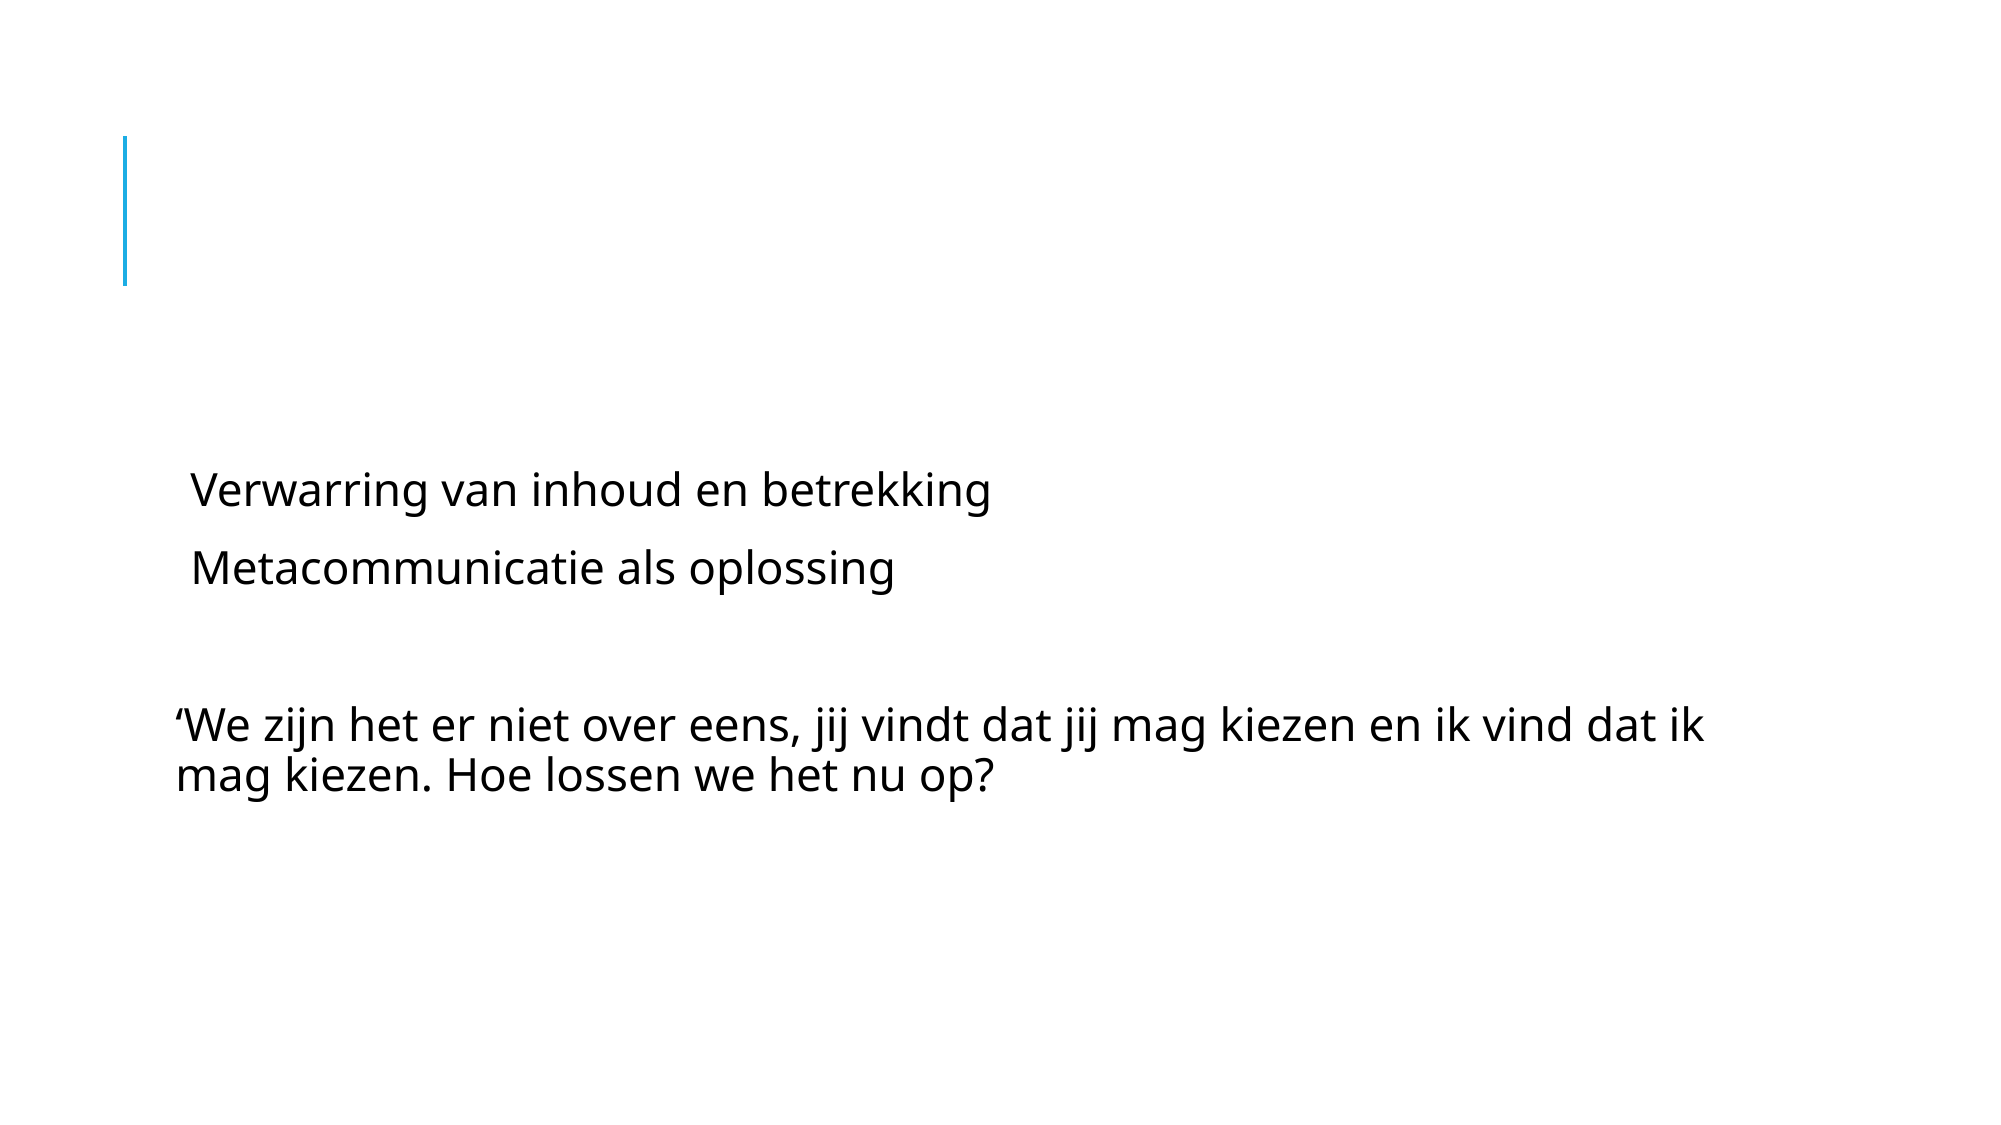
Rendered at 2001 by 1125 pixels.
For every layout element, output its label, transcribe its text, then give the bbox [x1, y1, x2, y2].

list Verwarring van inhoud en betrekking Metacommunicatie als oplossing ‘We zijn het er niet over eens, jij vindt dat jij mag kiezen en ik vind dat ik mag kiezen. Hoe lossen we het nu op? [168, 375, 1763, 1035]
